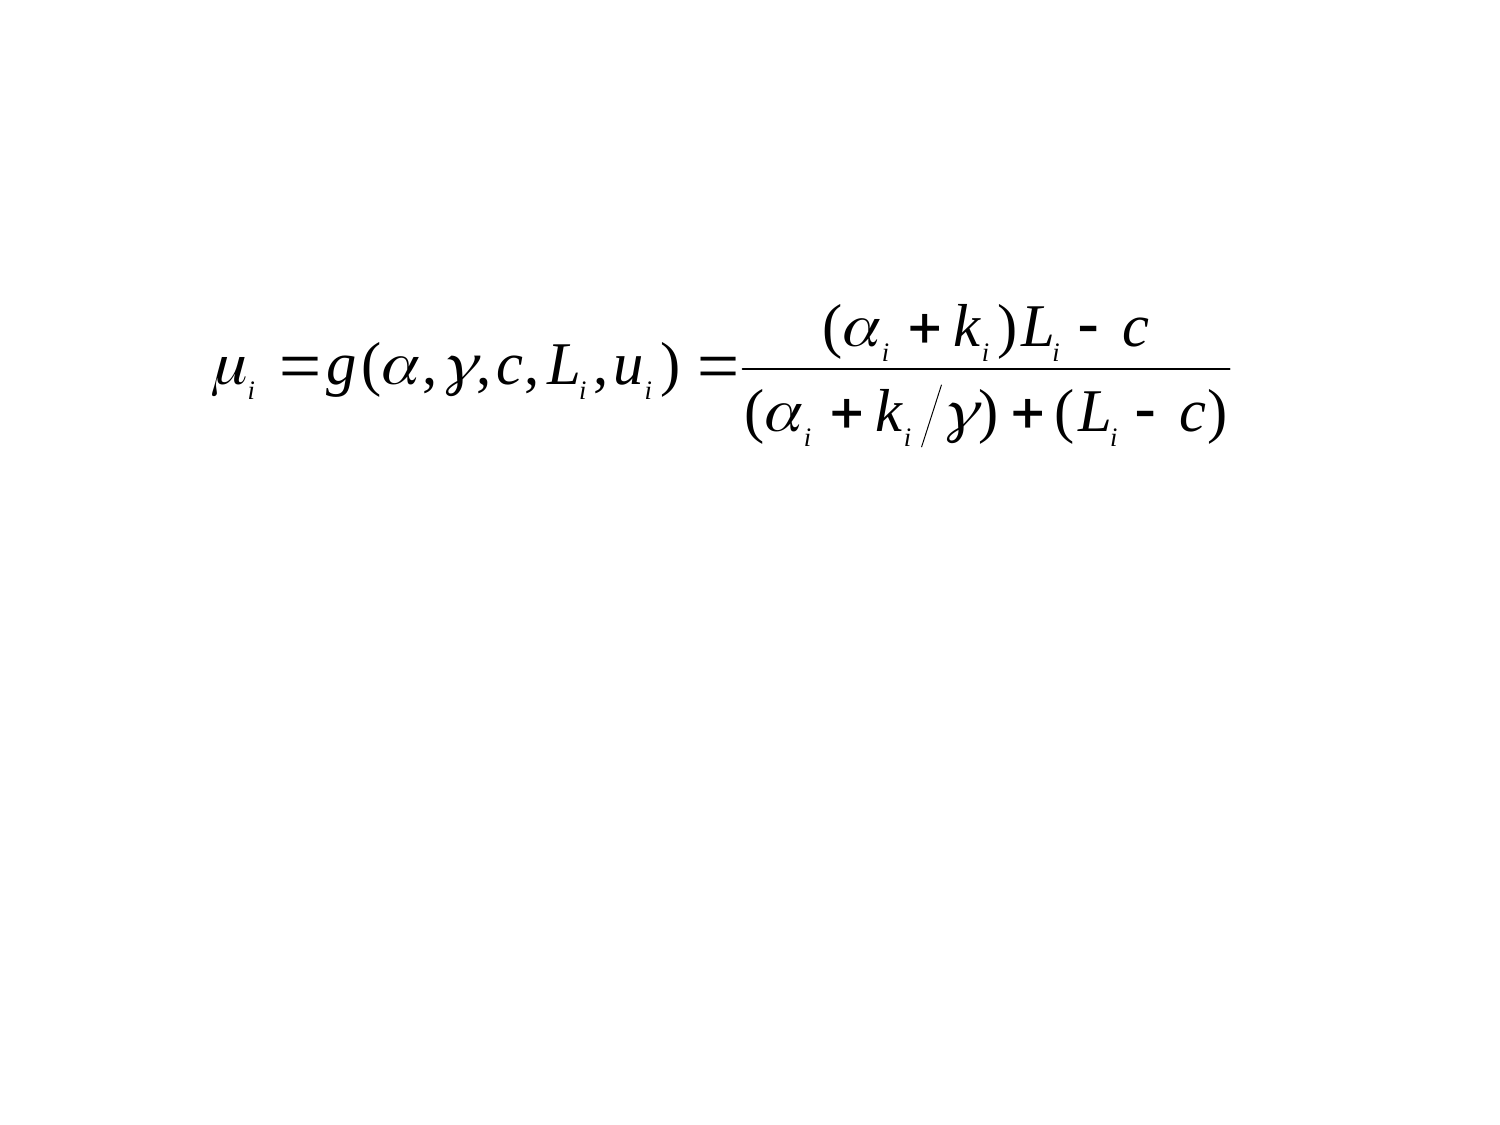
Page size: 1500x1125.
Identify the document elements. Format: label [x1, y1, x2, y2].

text_box [202, 292, 1238, 638]
